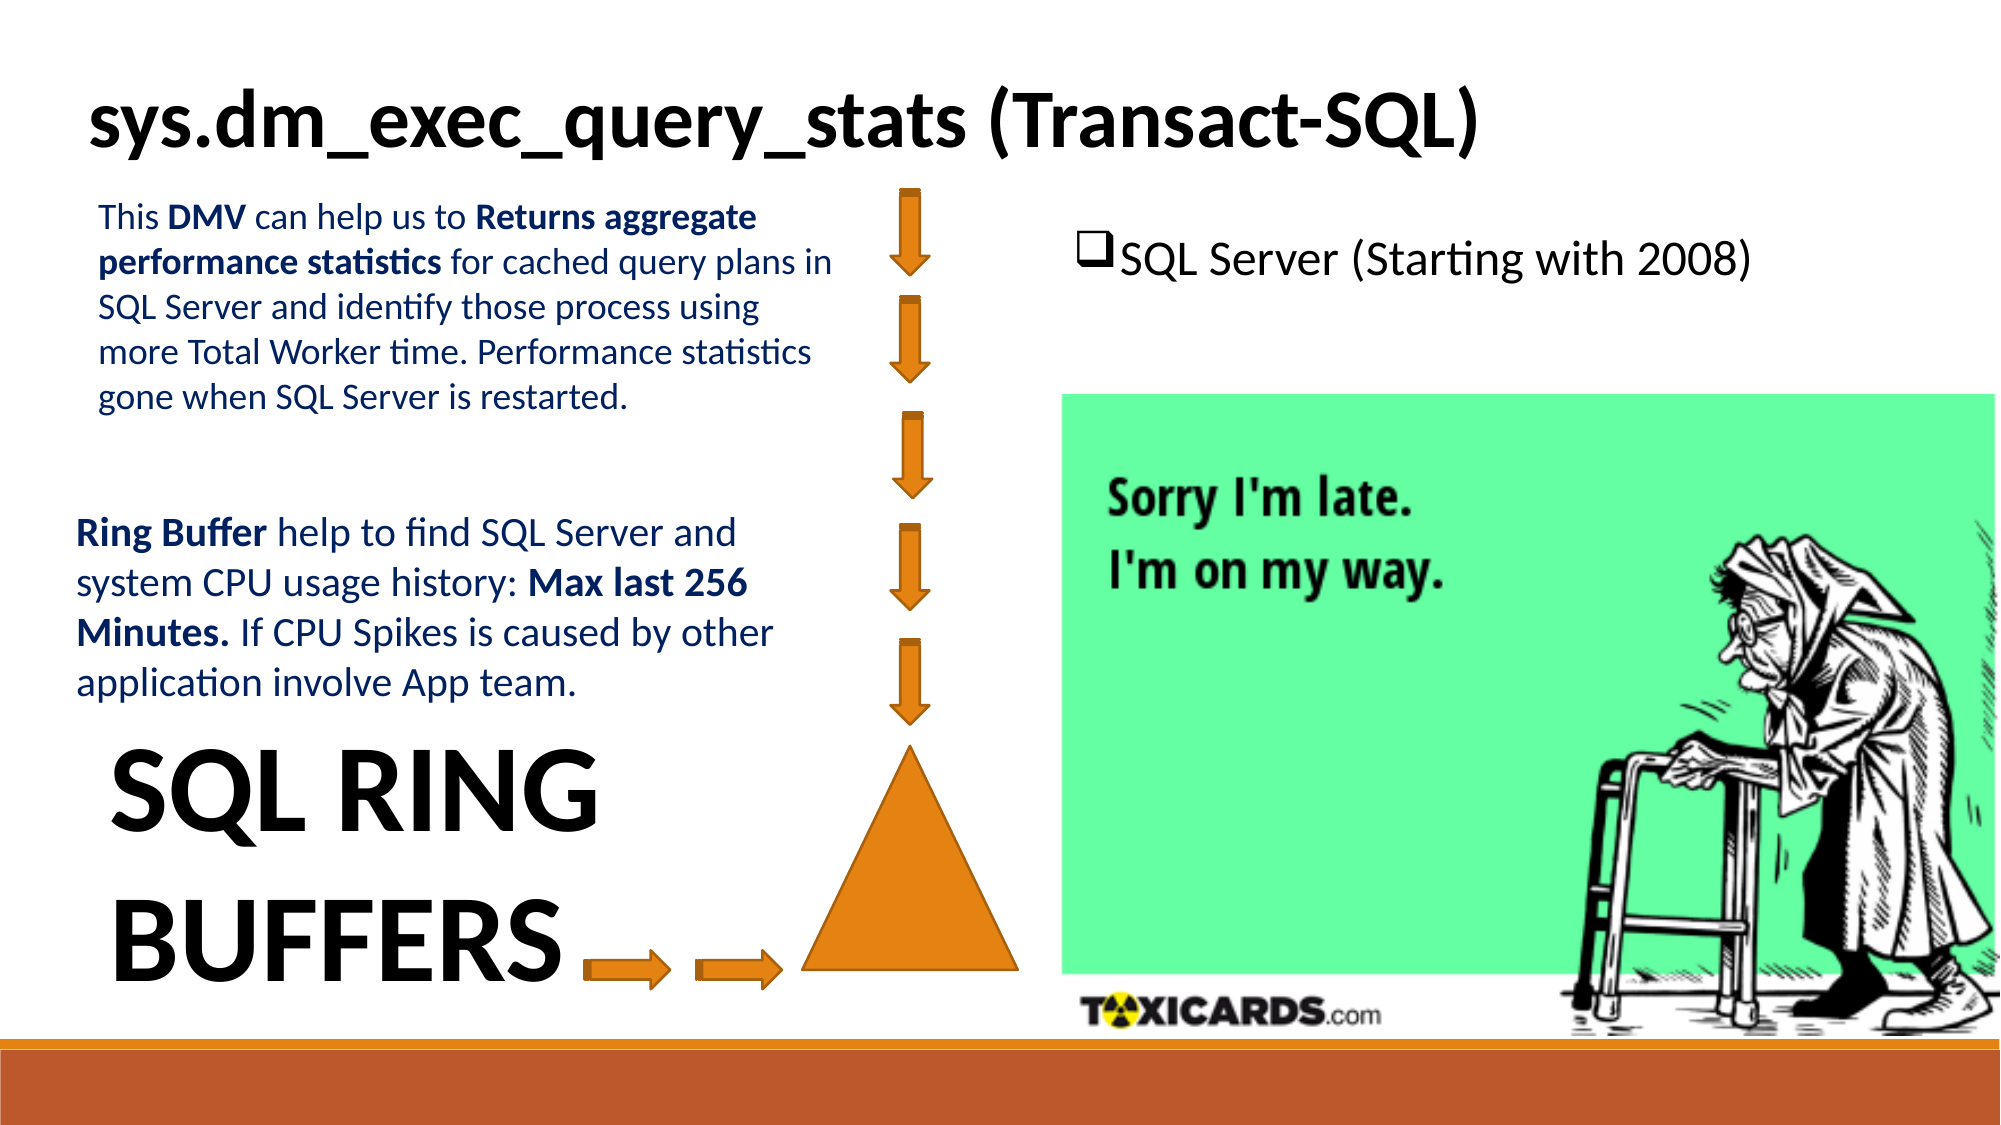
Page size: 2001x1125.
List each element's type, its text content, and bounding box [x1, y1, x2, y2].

text_box SQL RING BUFFERS [95, 713, 795, 1014]
text_box sys.dm_exec_query_stats (Transact-SQL) [73, 56, 1595, 217]
text_box This DMV can help us to Returns aggregate performance statistics for cached query plans in SQL Server and identify those process using more Total Worker time. Performance statistics gone when SQL Server is restarted. [83, 184, 848, 424]
text_box [889, 188, 931, 277]
text_box [892, 411, 934, 500]
picture [1057, 394, 2000, 1036]
text_box [889, 523, 931, 611]
text_box [801, 744, 1019, 972]
text_box Ring Buffer help to find SQL Server and system CPU usage history: Max last 256 Minutes. If CPU Spikes is caused by other application involve App team. [61, 497, 826, 713]
text_box SQL Server (Starting with 2008) [1058, 218, 1853, 293]
text_box [583, 949, 672, 991]
text_box [889, 638, 931, 726]
text_box [695, 949, 783, 991]
text_box [889, 295, 931, 384]
